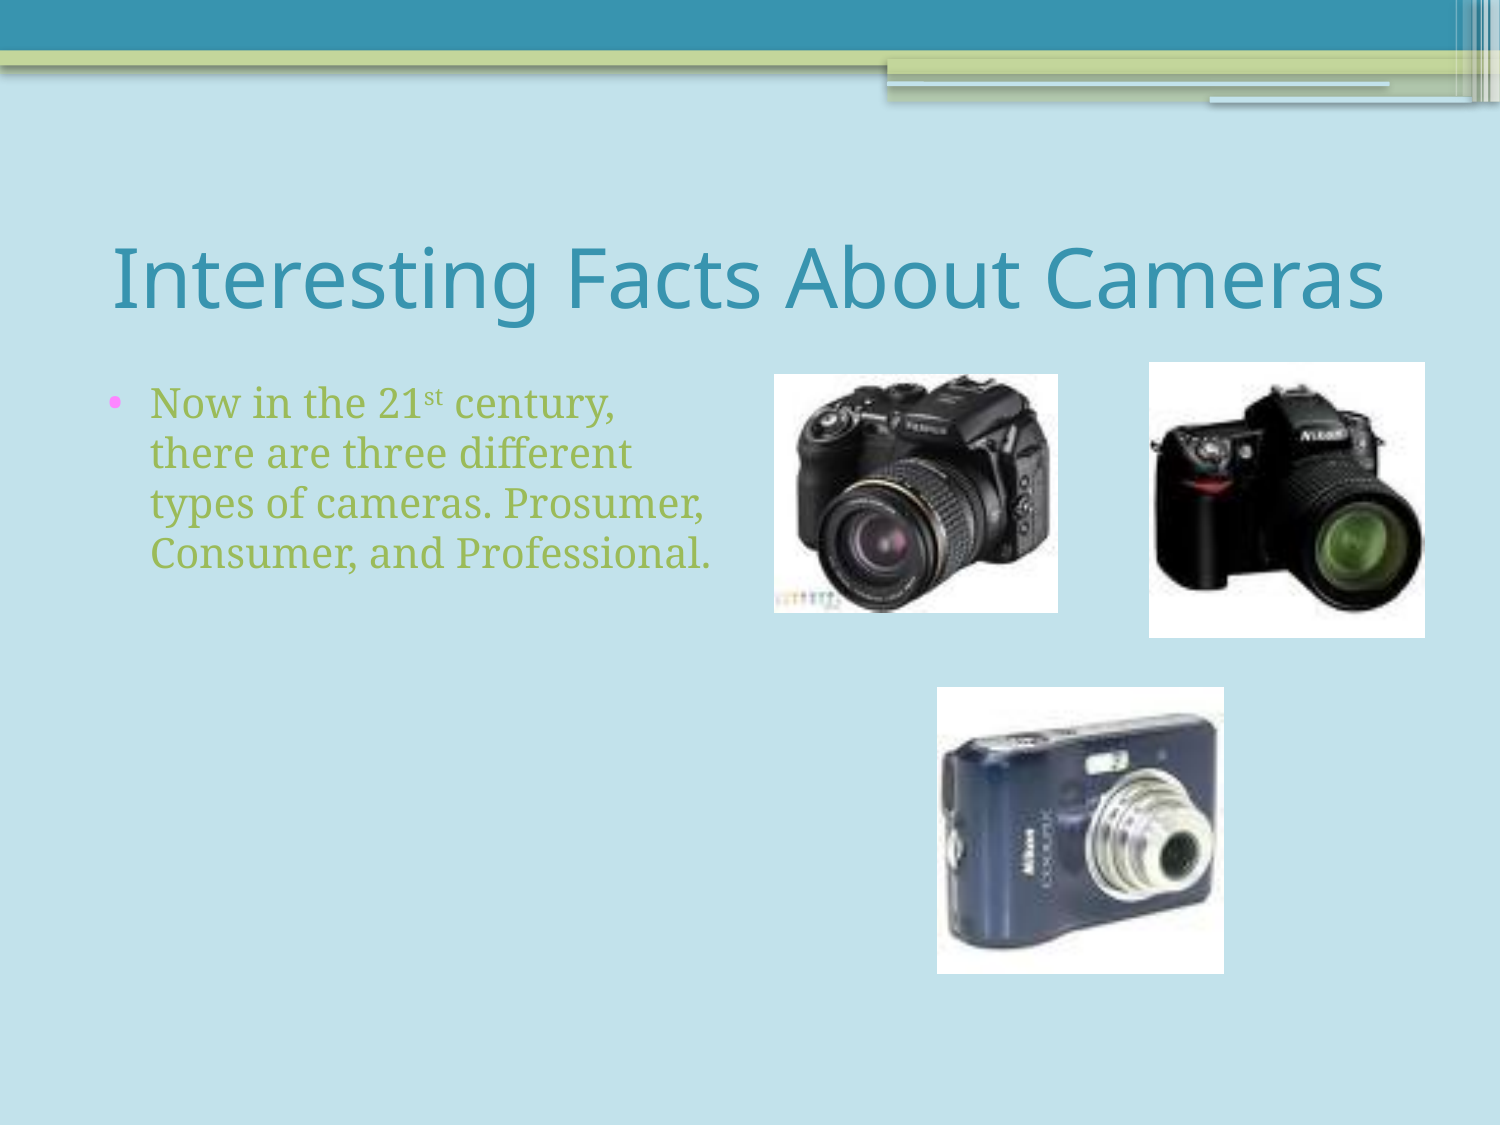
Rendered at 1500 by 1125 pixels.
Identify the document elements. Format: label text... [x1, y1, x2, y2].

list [774, 374, 1059, 613]
picture [1149, 362, 1426, 638]
title Interesting Facts About Cameras [75, 187, 1425, 363]
list Now in the 21st century, there are three different types of cameras. Prosumer, Consumer, and Professional. [75, 368, 738, 1112]
picture [937, 687, 1224, 974]
